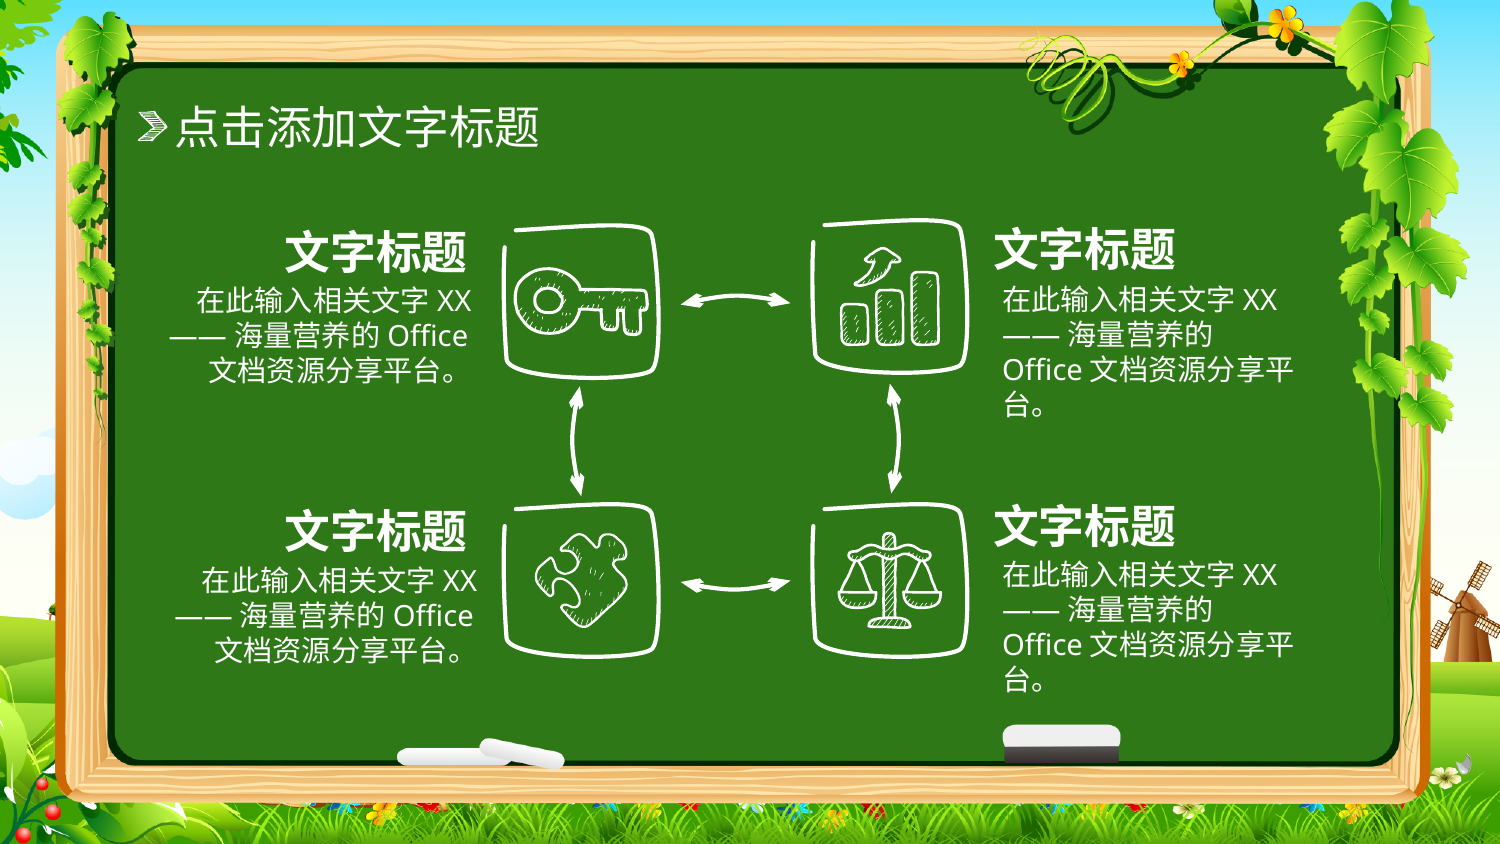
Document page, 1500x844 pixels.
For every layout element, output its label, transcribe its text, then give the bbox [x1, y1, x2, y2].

text_box 文字标题 [993, 497, 1177, 553]
text_box 文字标题 [993, 220, 1177, 276]
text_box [503, 225, 659, 378]
text_box 文字标题 [284, 223, 468, 279]
text_box 在此输入相关文字XX——海量营养的Office文档资源分享平台。 [990, 276, 1309, 428]
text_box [573, 296, 898, 589]
text_box 文字标题 [284, 502, 468, 558]
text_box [503, 504, 659, 657]
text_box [812, 220, 968, 373]
text_box 在此输入相关文字XX——海量营养的Office文档资源分享平台。 [163, 556, 489, 673]
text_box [812, 504, 968, 657]
text_box 在此输入相关文字XX——海量营养的Office文档资源分享平台。 [990, 550, 1309, 702]
text_box 点击添加文字标题 [174, 98, 542, 154]
picture [0, 0, 1500, 844]
text_box [137, 110, 168, 142]
text_box 在此输入相关文字XX——海量营养的Office文档资源分享平台。 [157, 276, 483, 393]
